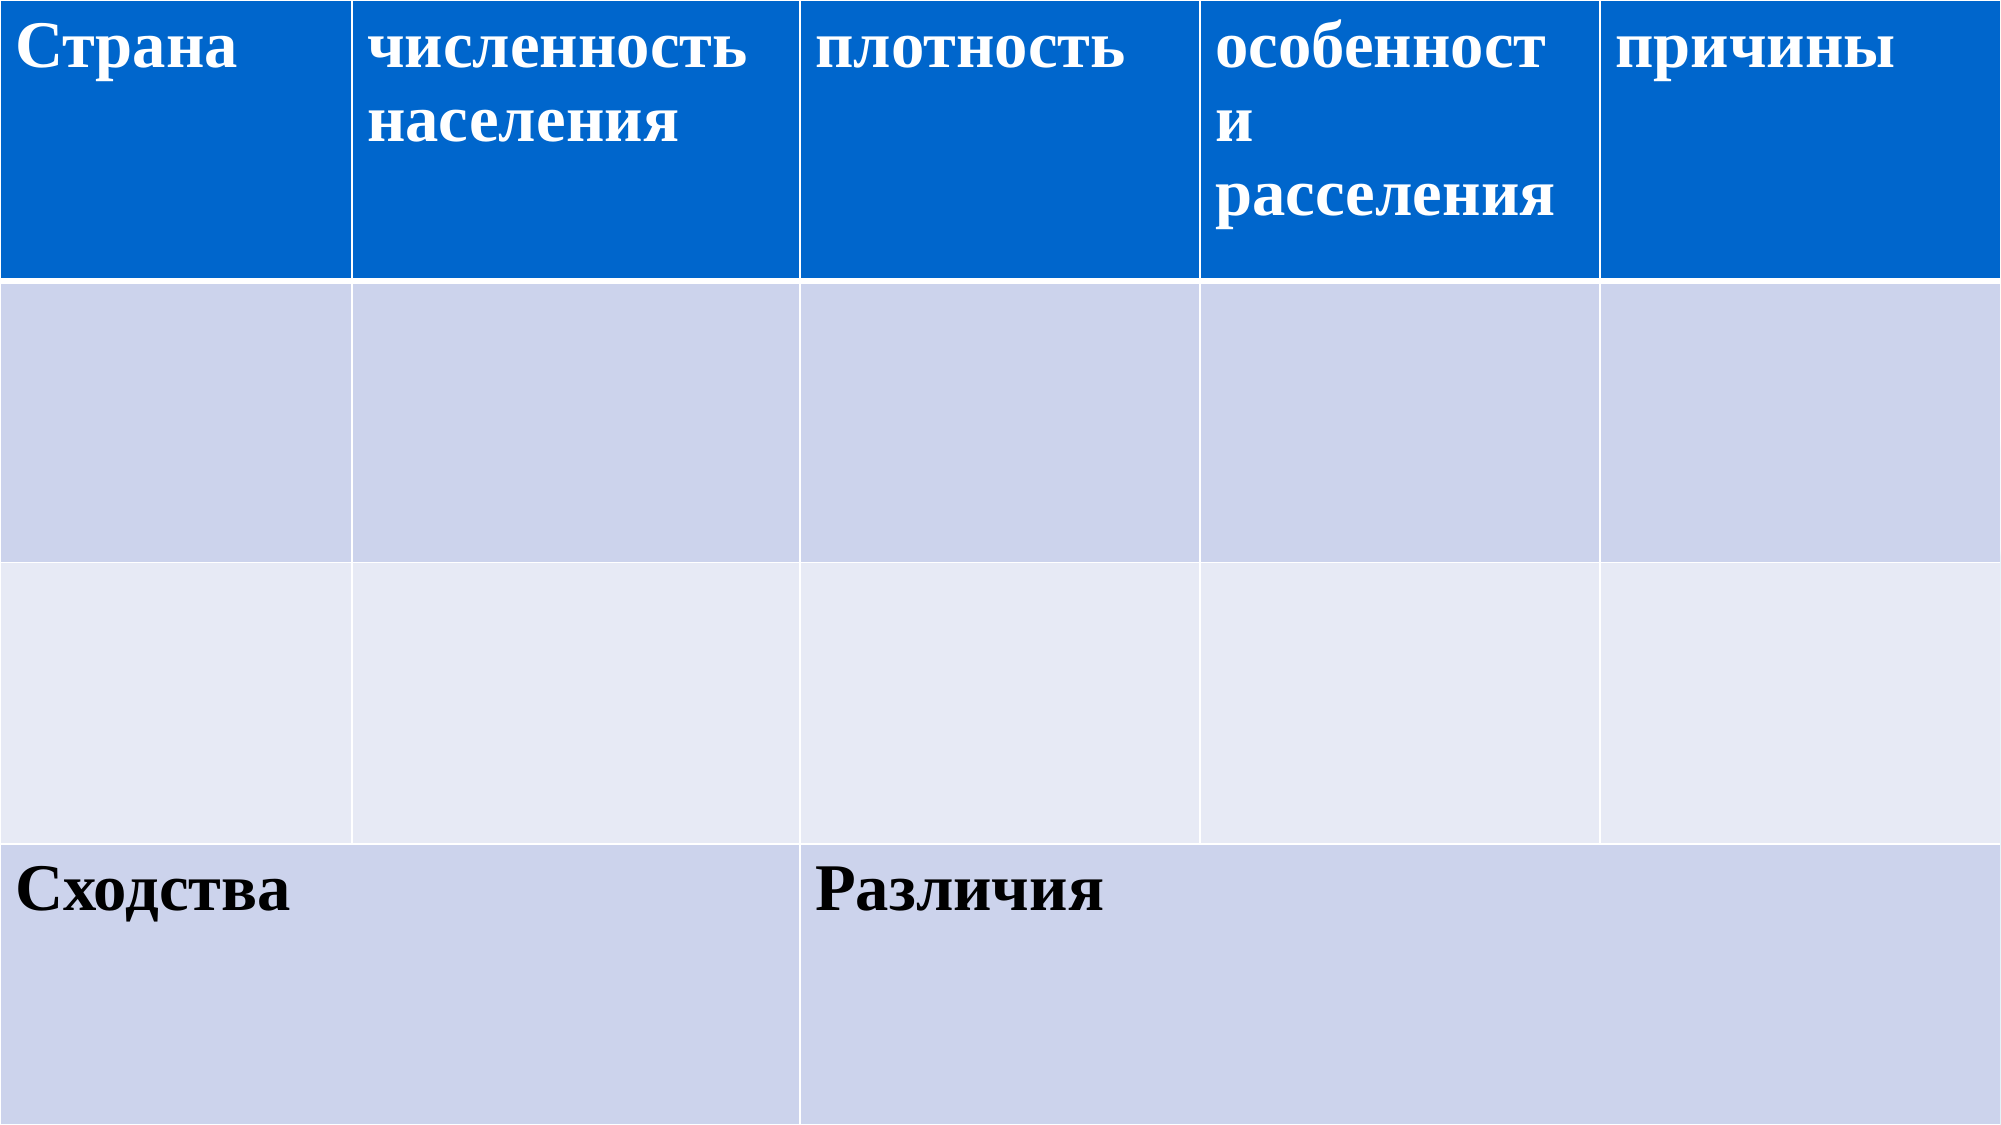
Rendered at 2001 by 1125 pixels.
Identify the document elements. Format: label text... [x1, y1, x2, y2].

table_cell [1201, 563, 1599, 843]
table_header причины [1601, 1, 2000, 278]
table_header особенности расселения [1201, 1, 1599, 278]
table_cell [1, 284, 351, 562]
table_cell [353, 563, 799, 843]
table_header плотность [801, 1, 1199, 278]
table_cell Сходства [1, 845, 799, 1124]
table_cell [353, 284, 799, 562]
table_cell [801, 563, 1199, 843]
table_cell Различия [801, 845, 2000, 1124]
table_cell [1, 563, 351, 843]
table_header Страна [1, 1, 351, 278]
table_cell [1201, 284, 1599, 562]
table_cell [801, 284, 1199, 562]
table_cell [1601, 563, 2000, 843]
table_cell [1601, 284, 2000, 562]
table_header численность населения [353, 1, 799, 278]
